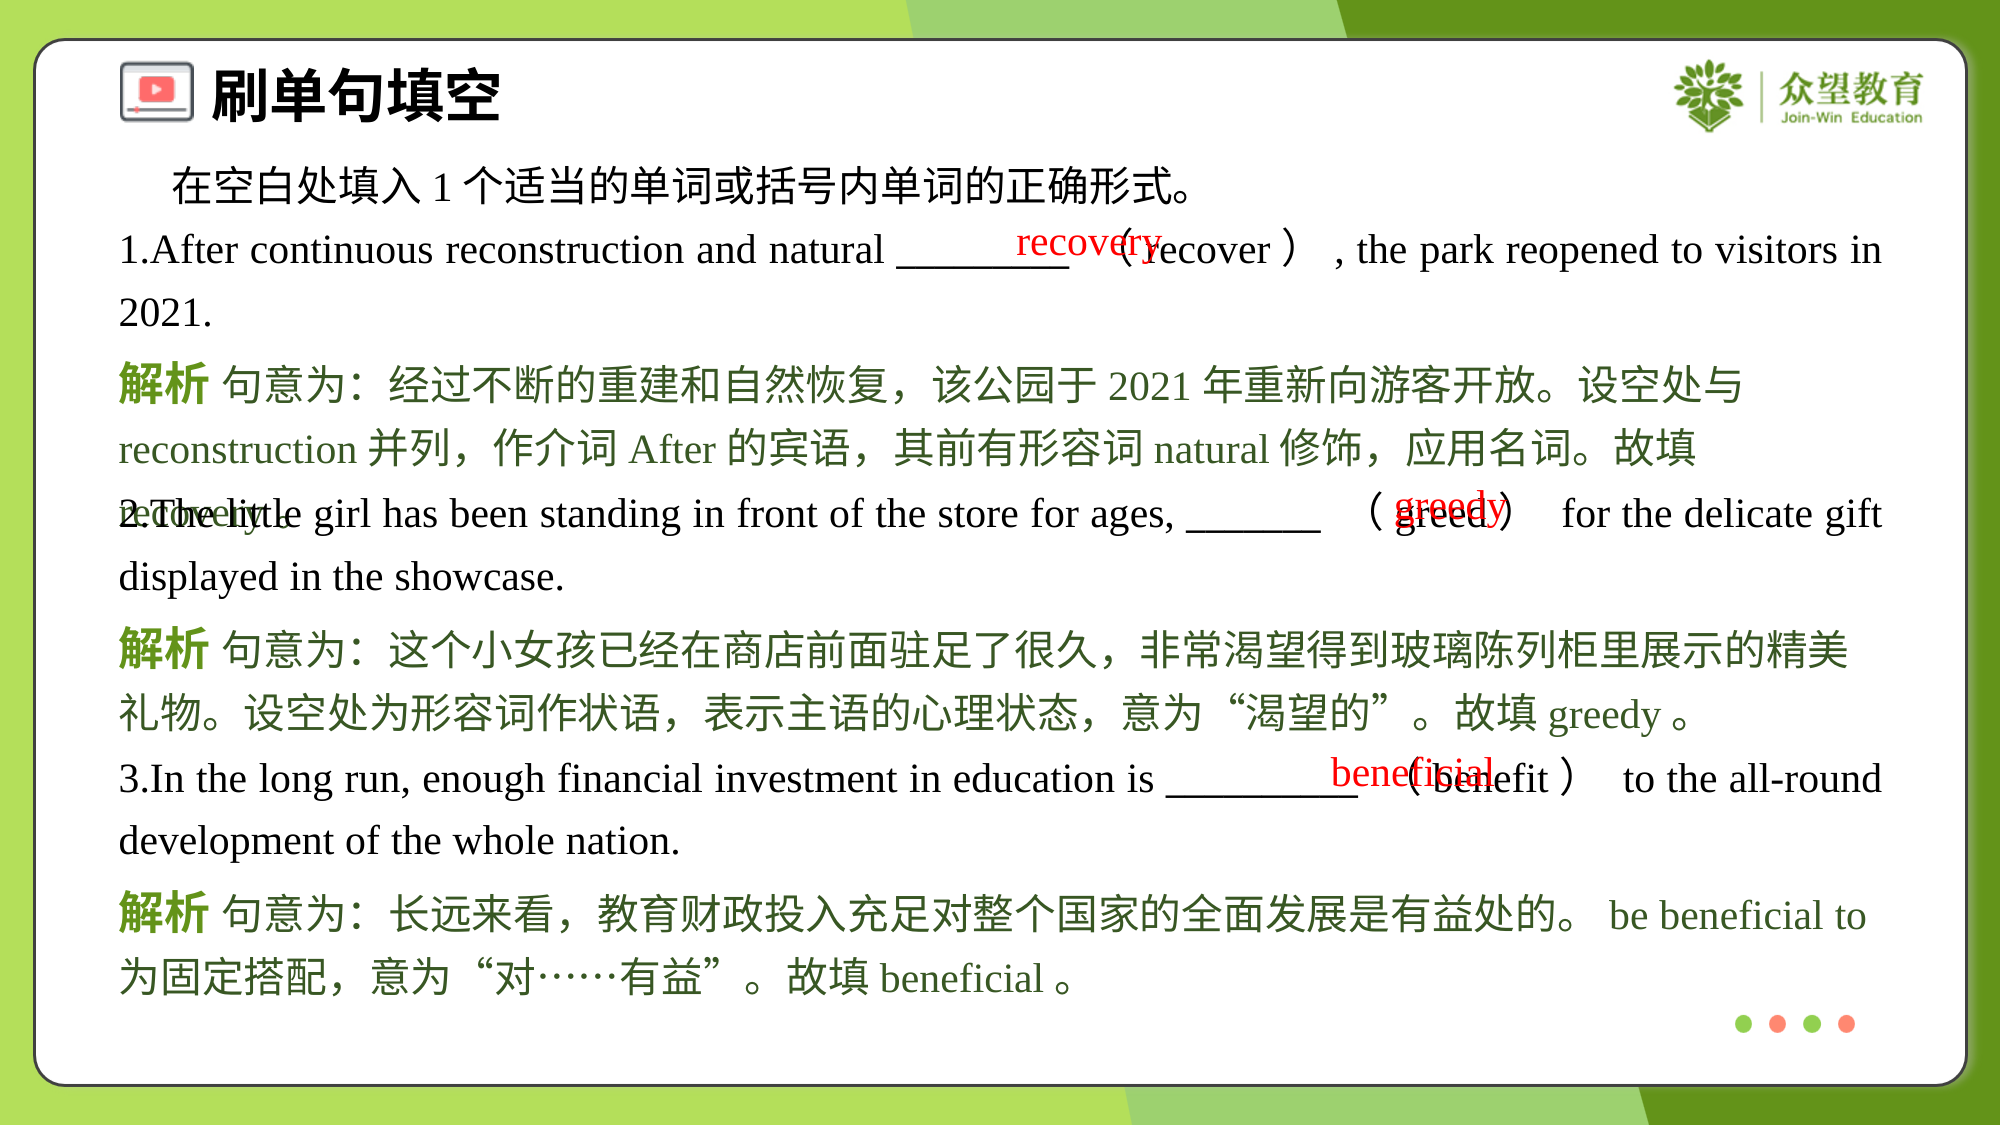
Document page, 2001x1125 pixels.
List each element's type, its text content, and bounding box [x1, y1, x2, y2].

text_box 解析 句意为：经过不断的重建和自然恢复，该公园于2021年重新向游客开放。设空处与reconstruction并列，作介词After的宾语，其前有形容词natural修饰，应用名词。故填recovery。 [118, 340, 1883, 468]
text_box 2.The little girl has been standing in front of the store for ages, _______ （greed） for the delicate gift displayed in the showcase. [118, 473, 1883, 594]
text_box beneficial [1326, 731, 1500, 790]
text_box 解析 句意为：这个小女孩已经在商店前面驻足了很久，非常渴望得到玻璃陈列柜里展示的精美礼物。设空处为形容词作状语，表示主语的心理状态，意为“渴望的”。故填greedy。 [118, 605, 1883, 732]
text_box 在空白处填入1个适当的单词或括号内单词的正确形式。 1.After continuous reconstruction and natural _________ （recover）, the park reopened to visitors in 2021. [118, 146, 1883, 329]
picture [0, 0, 2000, 1125]
text_box recovery [1011, 201, 1167, 259]
text_box 解析 句意为：长远来看，教育财政投入充足对整个国家的全面发展是有益处的。be beneficial to为固定搭配，意为“对……有益”。故填beneficial。 [118, 869, 1883, 996]
text_box greedy [1389, 465, 1512, 523]
text_box 3.In the long run, enough financial investment in education is __________ （benefit） to the all-round development of the whole nation. [118, 738, 1883, 858]
